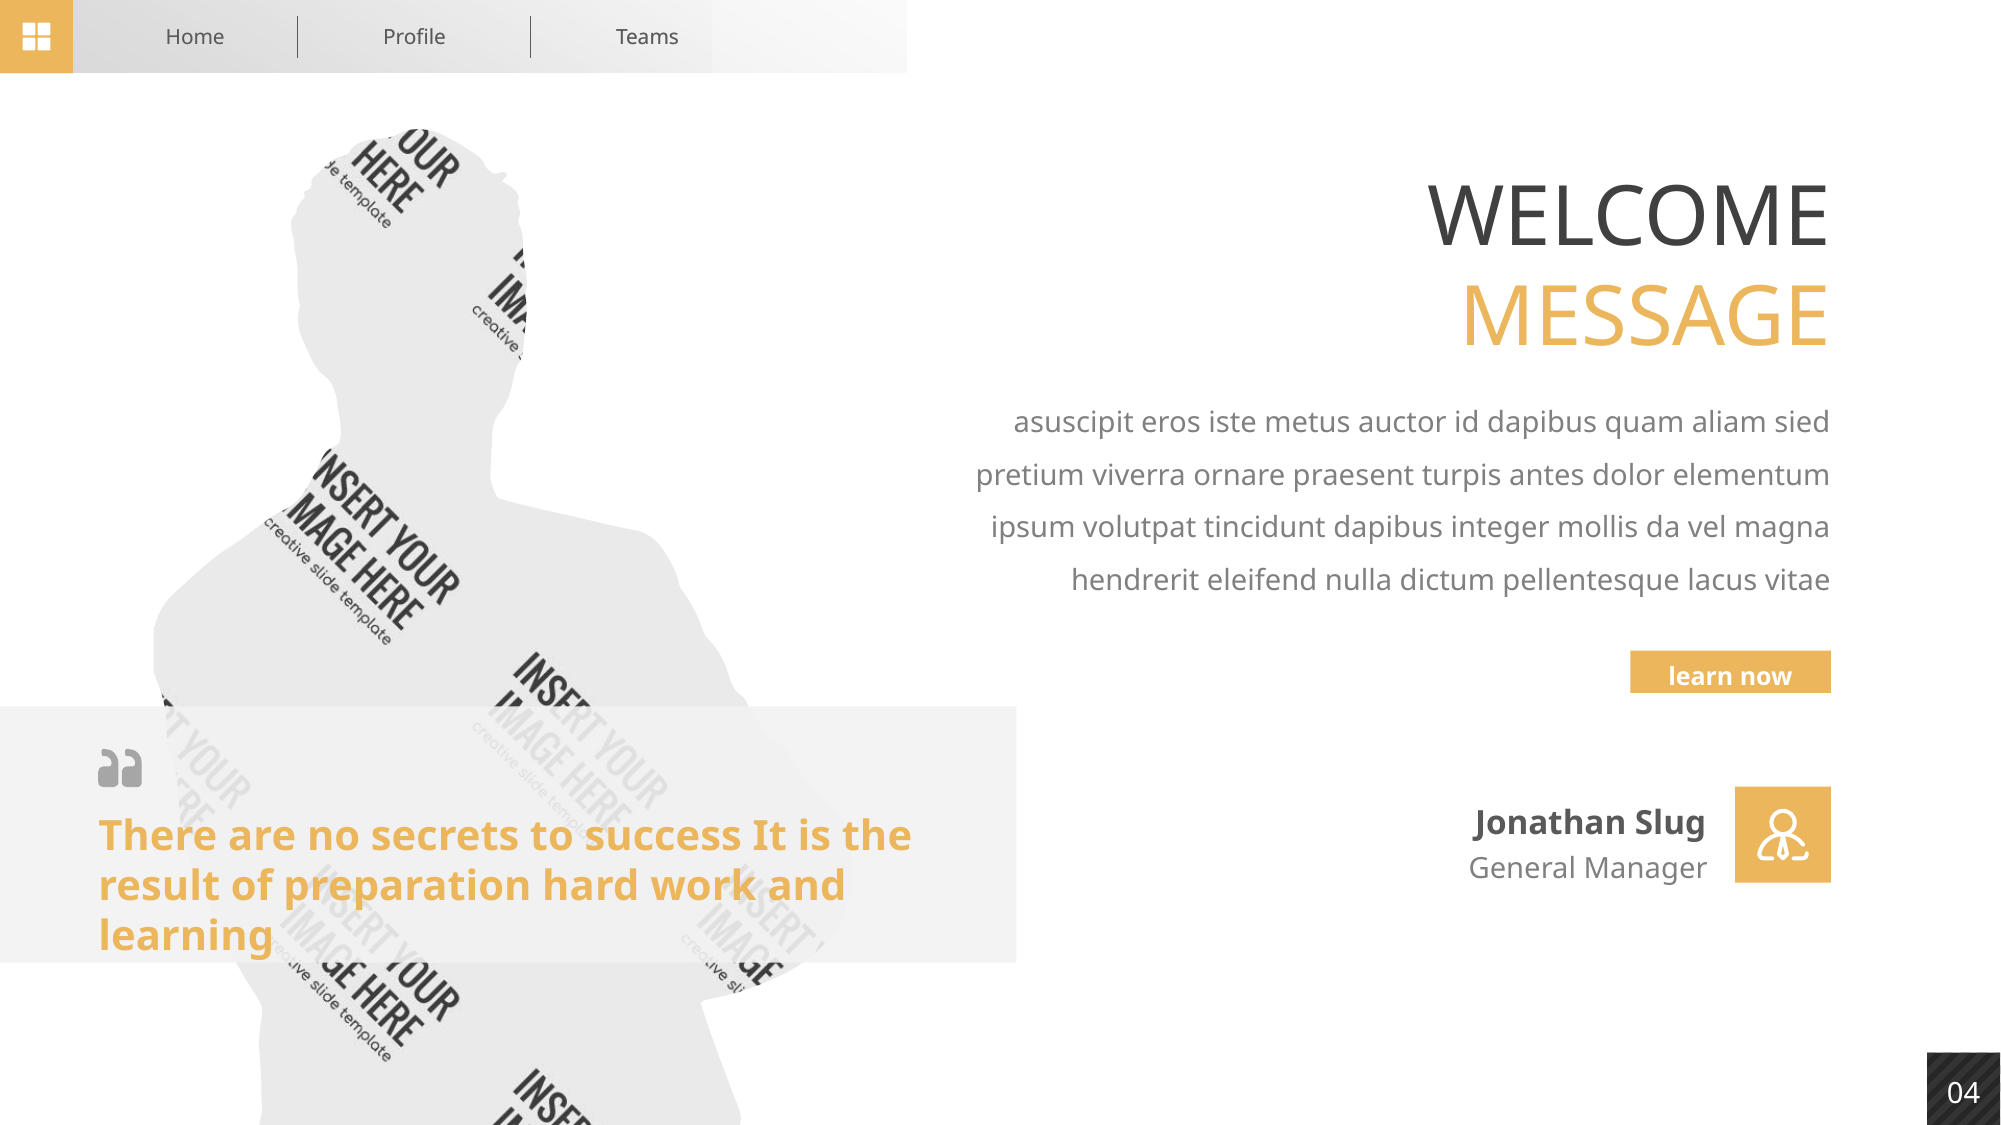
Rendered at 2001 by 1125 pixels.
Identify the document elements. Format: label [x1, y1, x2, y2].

text_box [0, 0, 2001, 1125]
